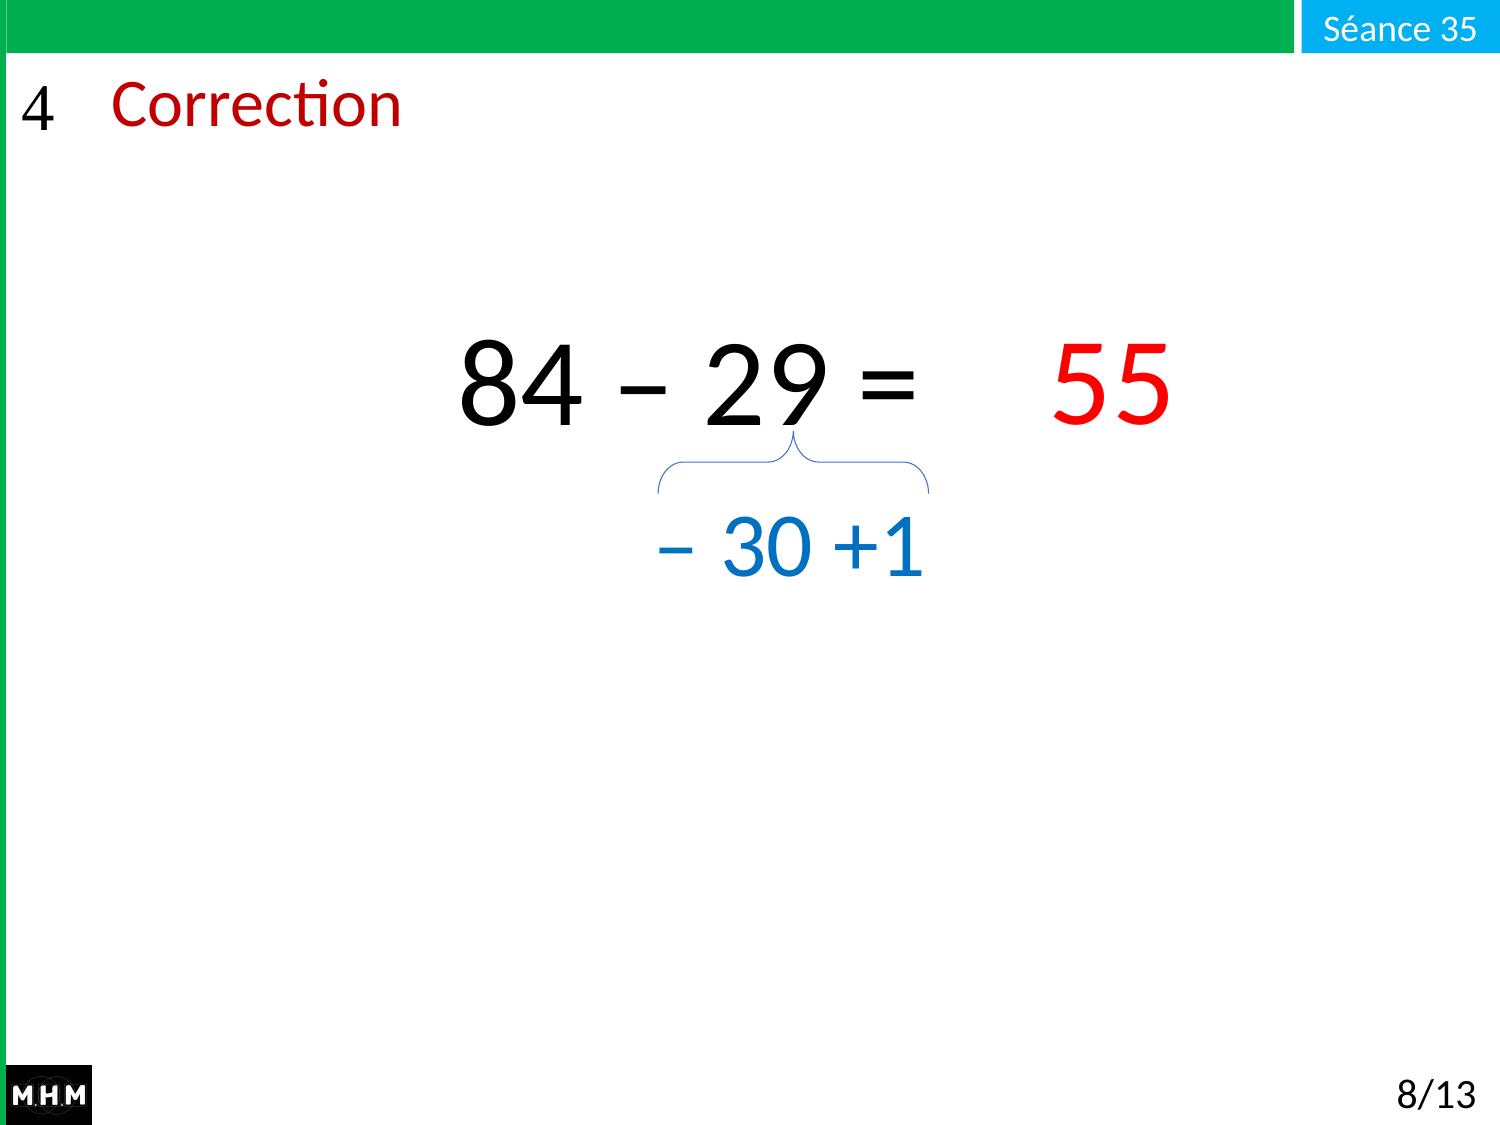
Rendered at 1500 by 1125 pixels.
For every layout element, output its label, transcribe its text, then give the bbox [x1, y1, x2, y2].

text_box [657, 430, 930, 494]
picture [6, 1065, 92, 1125]
title Correction [96, 60, 1391, 150]
text_box 84 – 29 = [442, 292, 1243, 458]
list 8/13 [1373, 1064, 1500, 1125]
text_box 55 [982, 291, 1243, 457]
text_box – 30 +1 [638, 476, 1439, 602]
